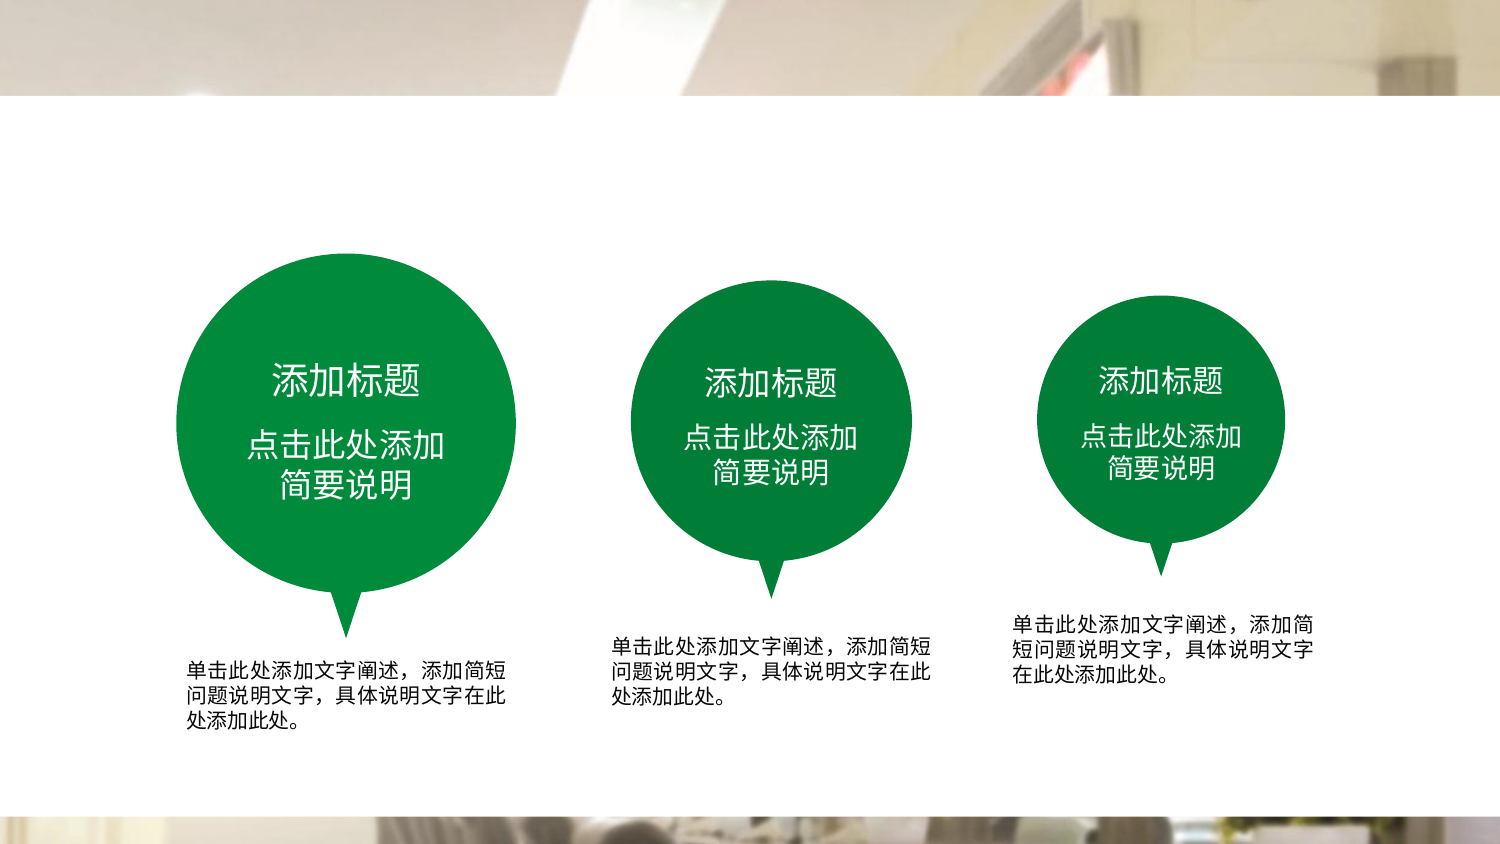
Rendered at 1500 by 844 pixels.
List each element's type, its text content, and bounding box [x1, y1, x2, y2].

picture [0, 817, 1500, 844]
text_box 单击此处添加文字阐述，添加简短问题说明文字，具体说明文字在此处添加此处。 [171, 649, 522, 740]
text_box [630, 280, 913, 600]
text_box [176, 253, 517, 639]
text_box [1036, 295, 1286, 577]
text_box 单击此处添加文字阐述，添加简短问题说明文字，具体说明文字在此处添加此处。 [596, 626, 947, 716]
picture [0, 0, 1500, 95]
text_box 单击此处添加文字阐述，添加简短问题说明文字，具体说明文字在此处添加此处。 [998, 604, 1329, 695]
